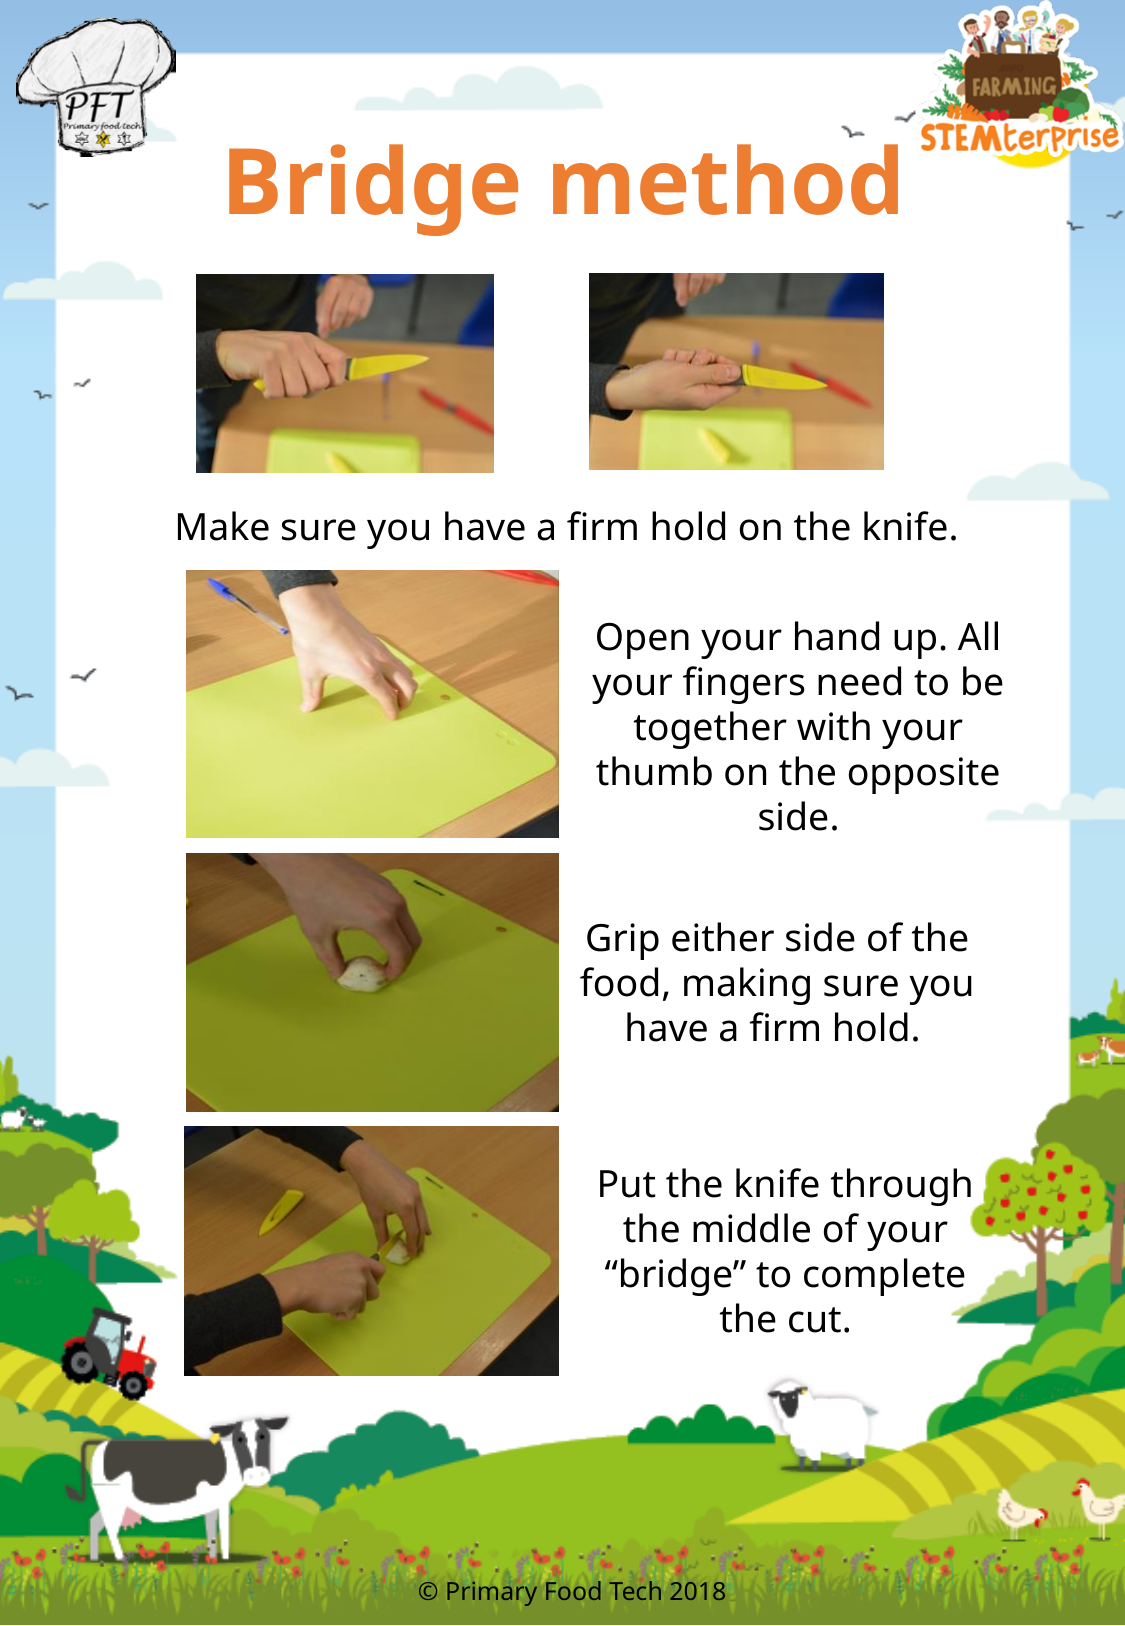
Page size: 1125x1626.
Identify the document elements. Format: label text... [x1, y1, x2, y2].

text_box Make sure you have a firm hold on the knife. [59, 493, 1075, 558]
text_box Put the knife through the middle of your “bridge” to complete the cut. [559, 1150, 1013, 1350]
picture [0, 0, 1125, 1625]
text_box [29, 262, 761, 1127]
text_box Bridge method [20, 92, 1107, 263]
text_box Open your hand up. All your fingers need to be together with your thumb on the opposite side. [563, 603, 1034, 848]
text_box © Primary Food Tech 2018 [137, 1568, 1008, 1613]
text_box Grip either side of the food, making sure you have a firm hold. [559, 904, 1013, 1059]
